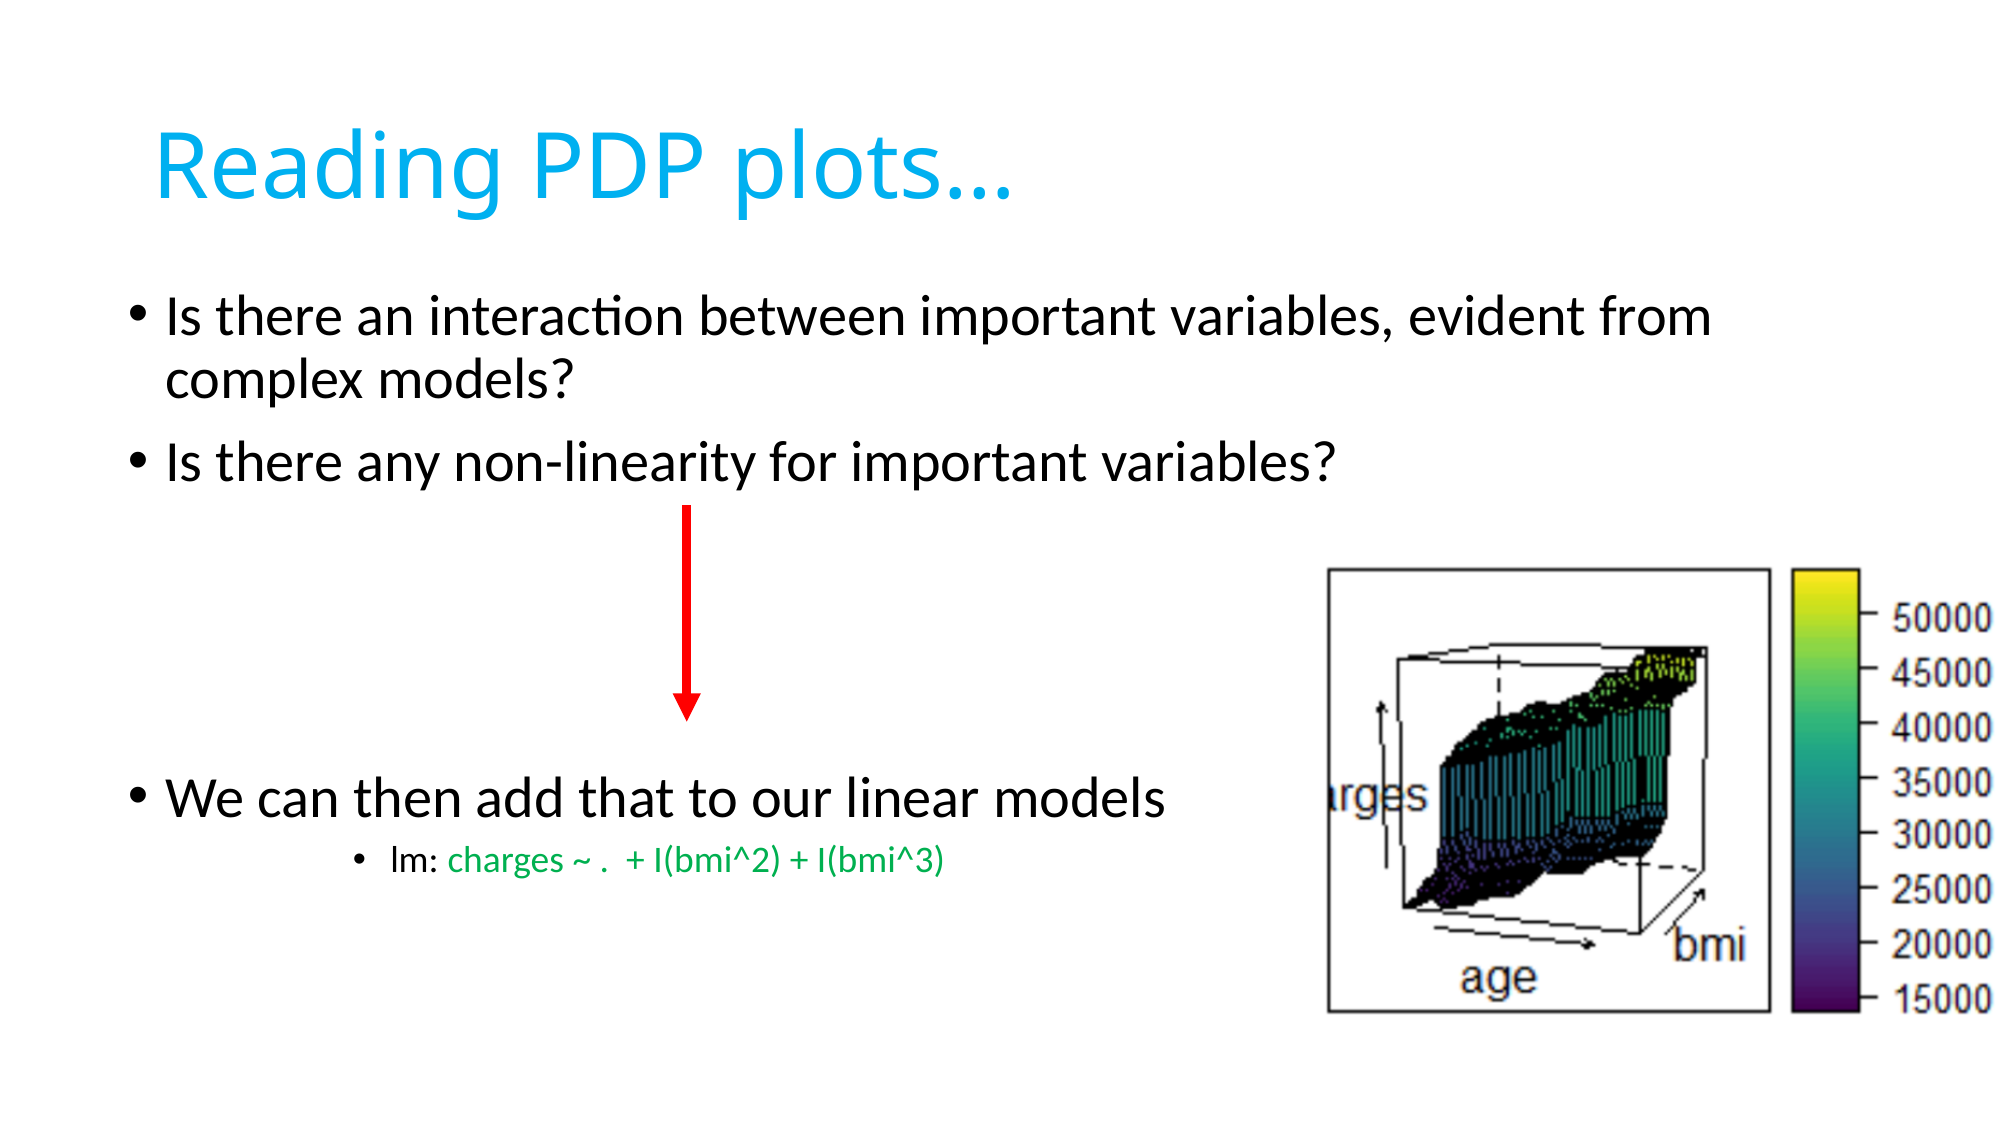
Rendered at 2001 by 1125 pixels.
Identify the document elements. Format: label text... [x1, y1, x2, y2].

title Reading PDP plots… [137, 59, 1863, 277]
picture [1273, 545, 2000, 1067]
list Is there an interaction between important variables, evident from complex models? Is there any non-linearity for important variables? We can then add that to our linear models lm: charges ~ . + I(bmi^2) + I(bmi^3) [112, 277, 1901, 1090]
